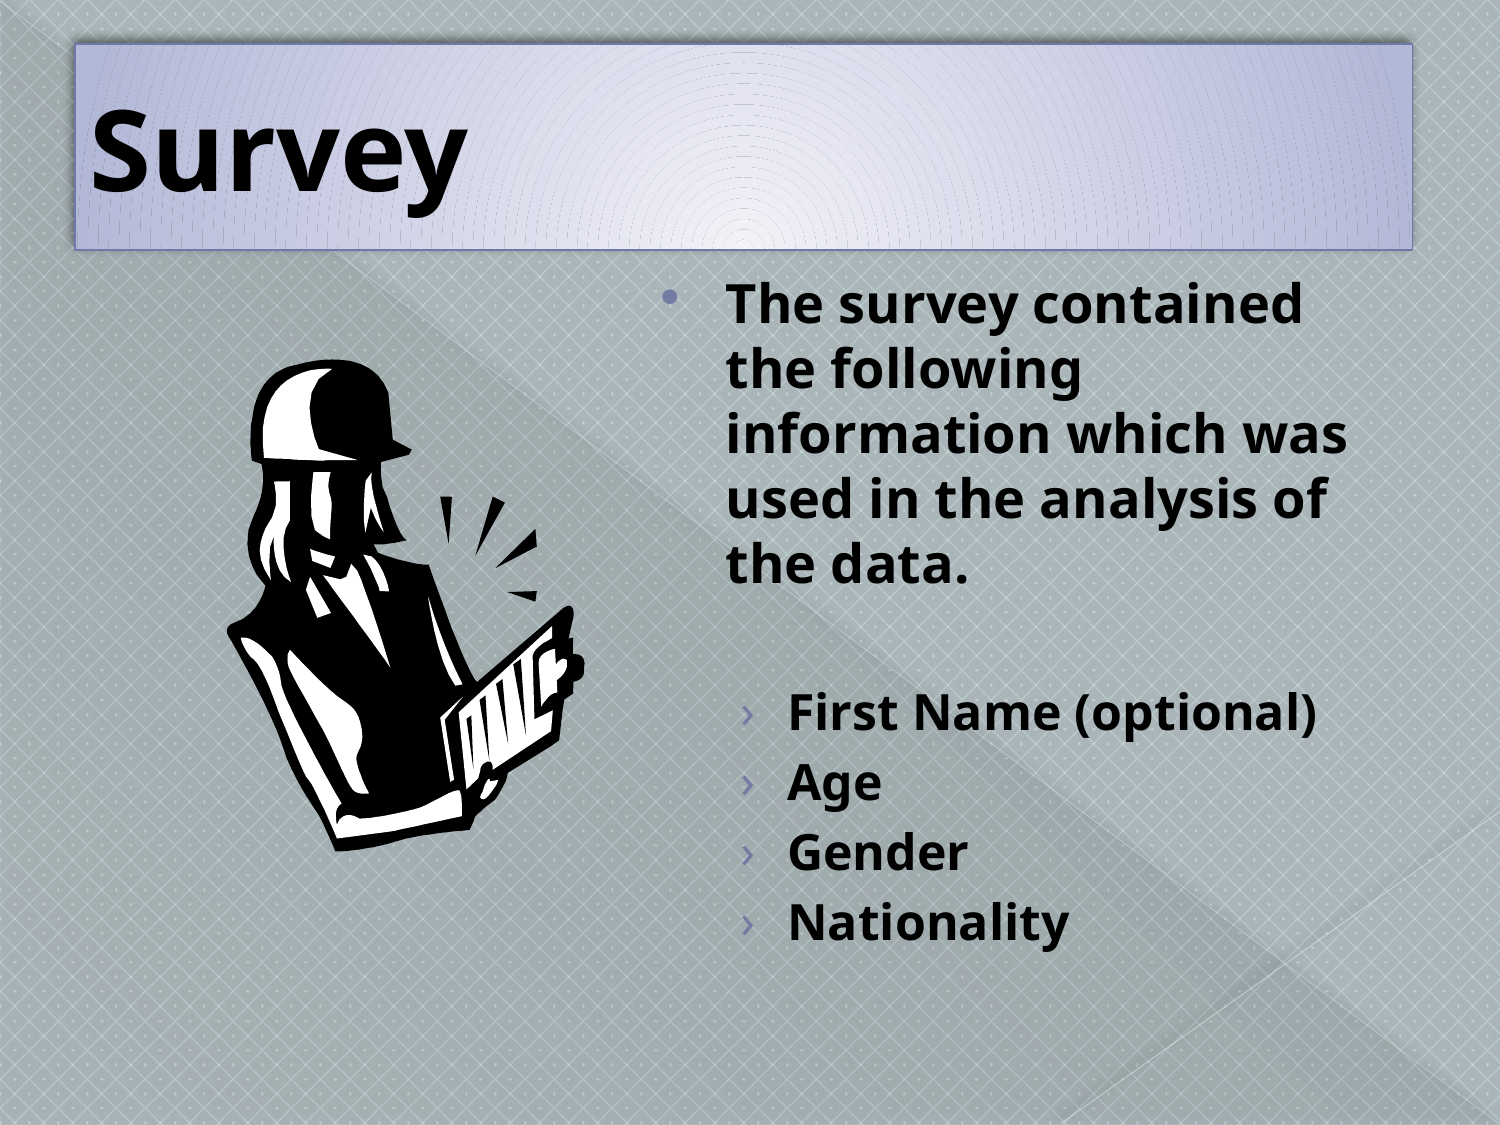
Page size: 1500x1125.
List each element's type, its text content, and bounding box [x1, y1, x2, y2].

list The survey contained the following information which was used in the analysis of the data. First Name (optional) Age Gender Nationality [637, 262, 1425, 1025]
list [224, 357, 588, 853]
title Survey [74, 43, 1413, 251]
